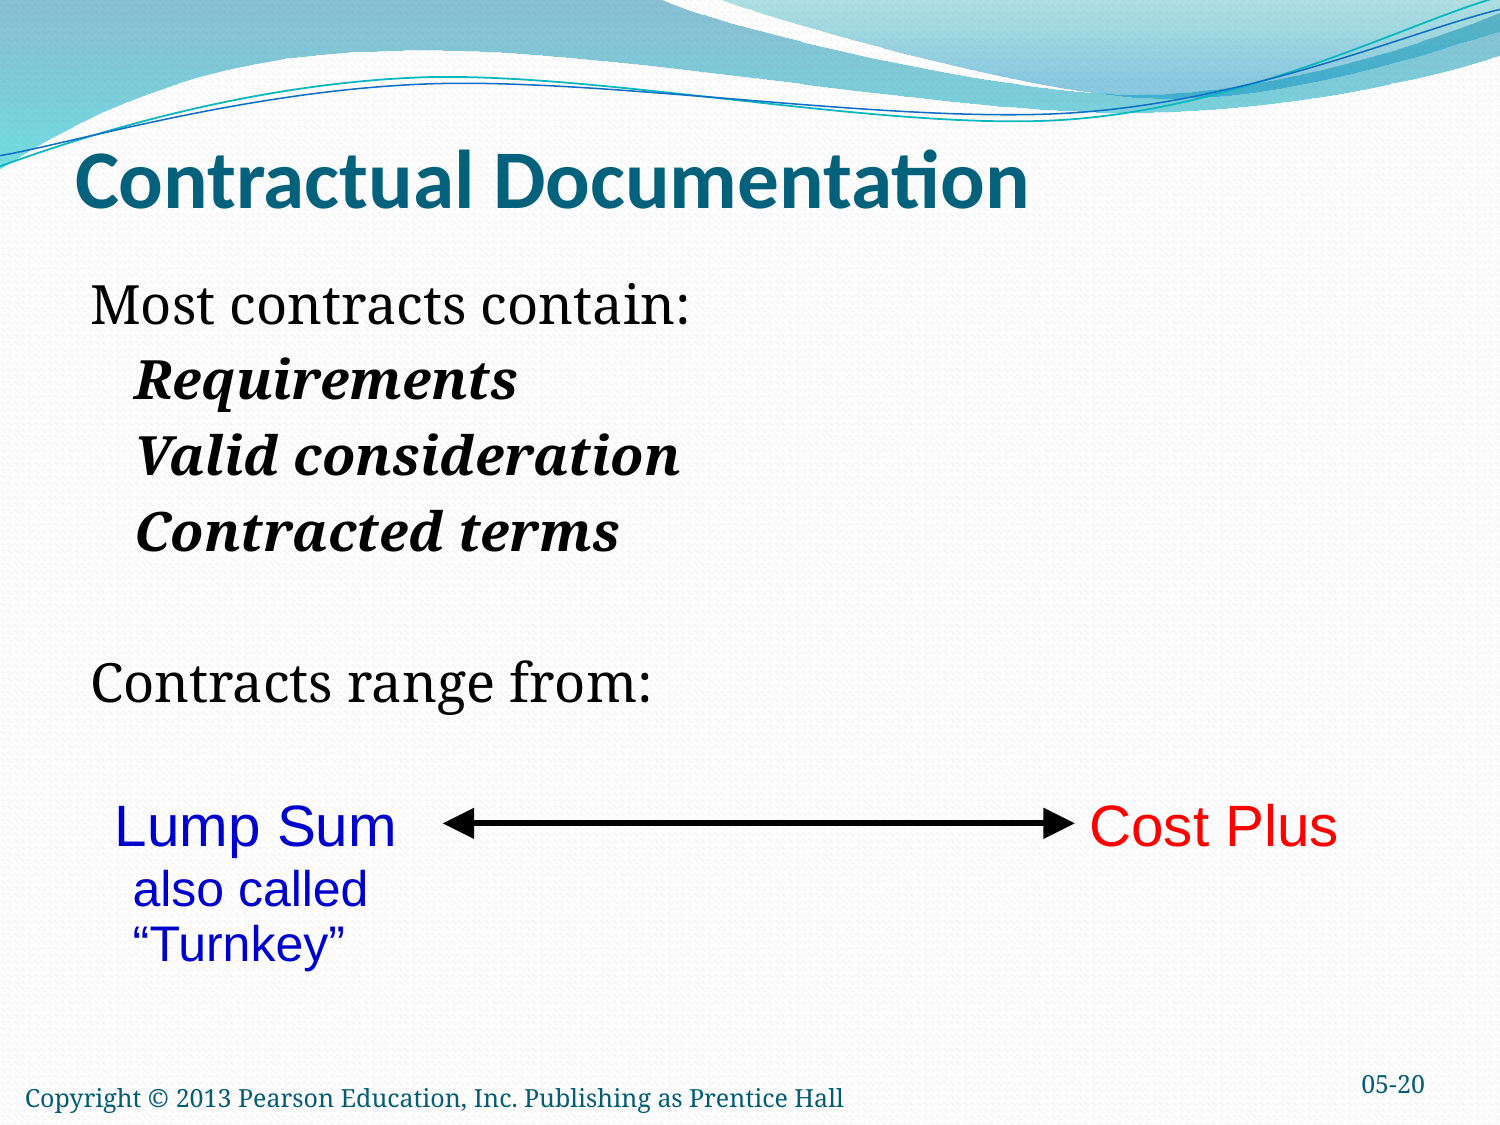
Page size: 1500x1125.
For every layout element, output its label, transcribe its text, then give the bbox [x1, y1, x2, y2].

text_box Cost Plus [1074, 781, 1376, 866]
text_box also called “Turnkey” [117, 875, 414, 976]
list Most contracts contain: Requirements Valid consideration Contracted terms Contracts range from: [74, 262, 1426, 794]
title Contractual Documentation [74, 37, 1426, 226]
slide_number 05-20 [1299, 1042, 1425, 1103]
text_box Lump Sum [100, 781, 443, 866]
